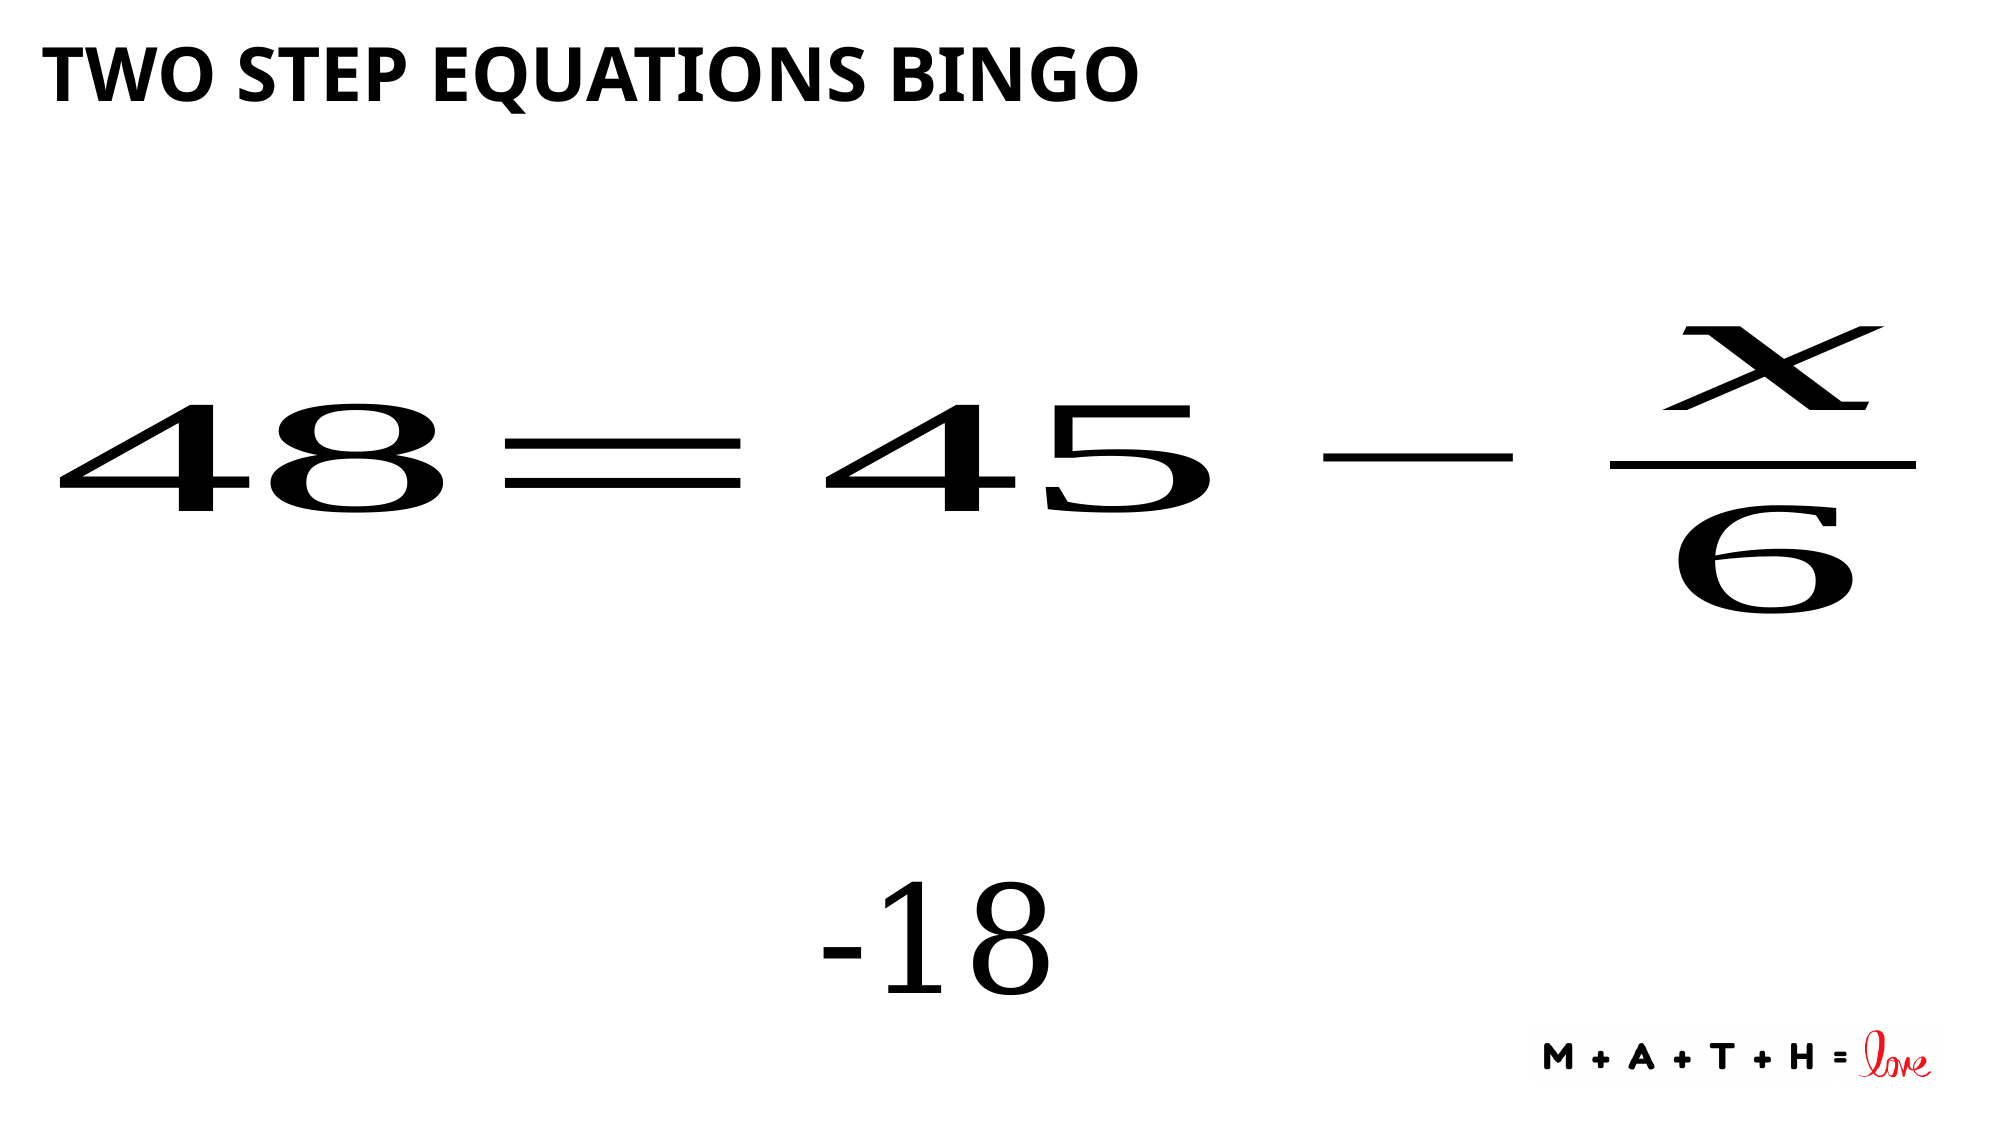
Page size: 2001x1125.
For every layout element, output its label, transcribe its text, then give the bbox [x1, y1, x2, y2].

text_box TWO STEP EQUATIONS BINGO [27, 18, 1323, 124]
text_box -18 [770, 894, 1106, 972]
picture [1528, 1026, 1941, 1082]
